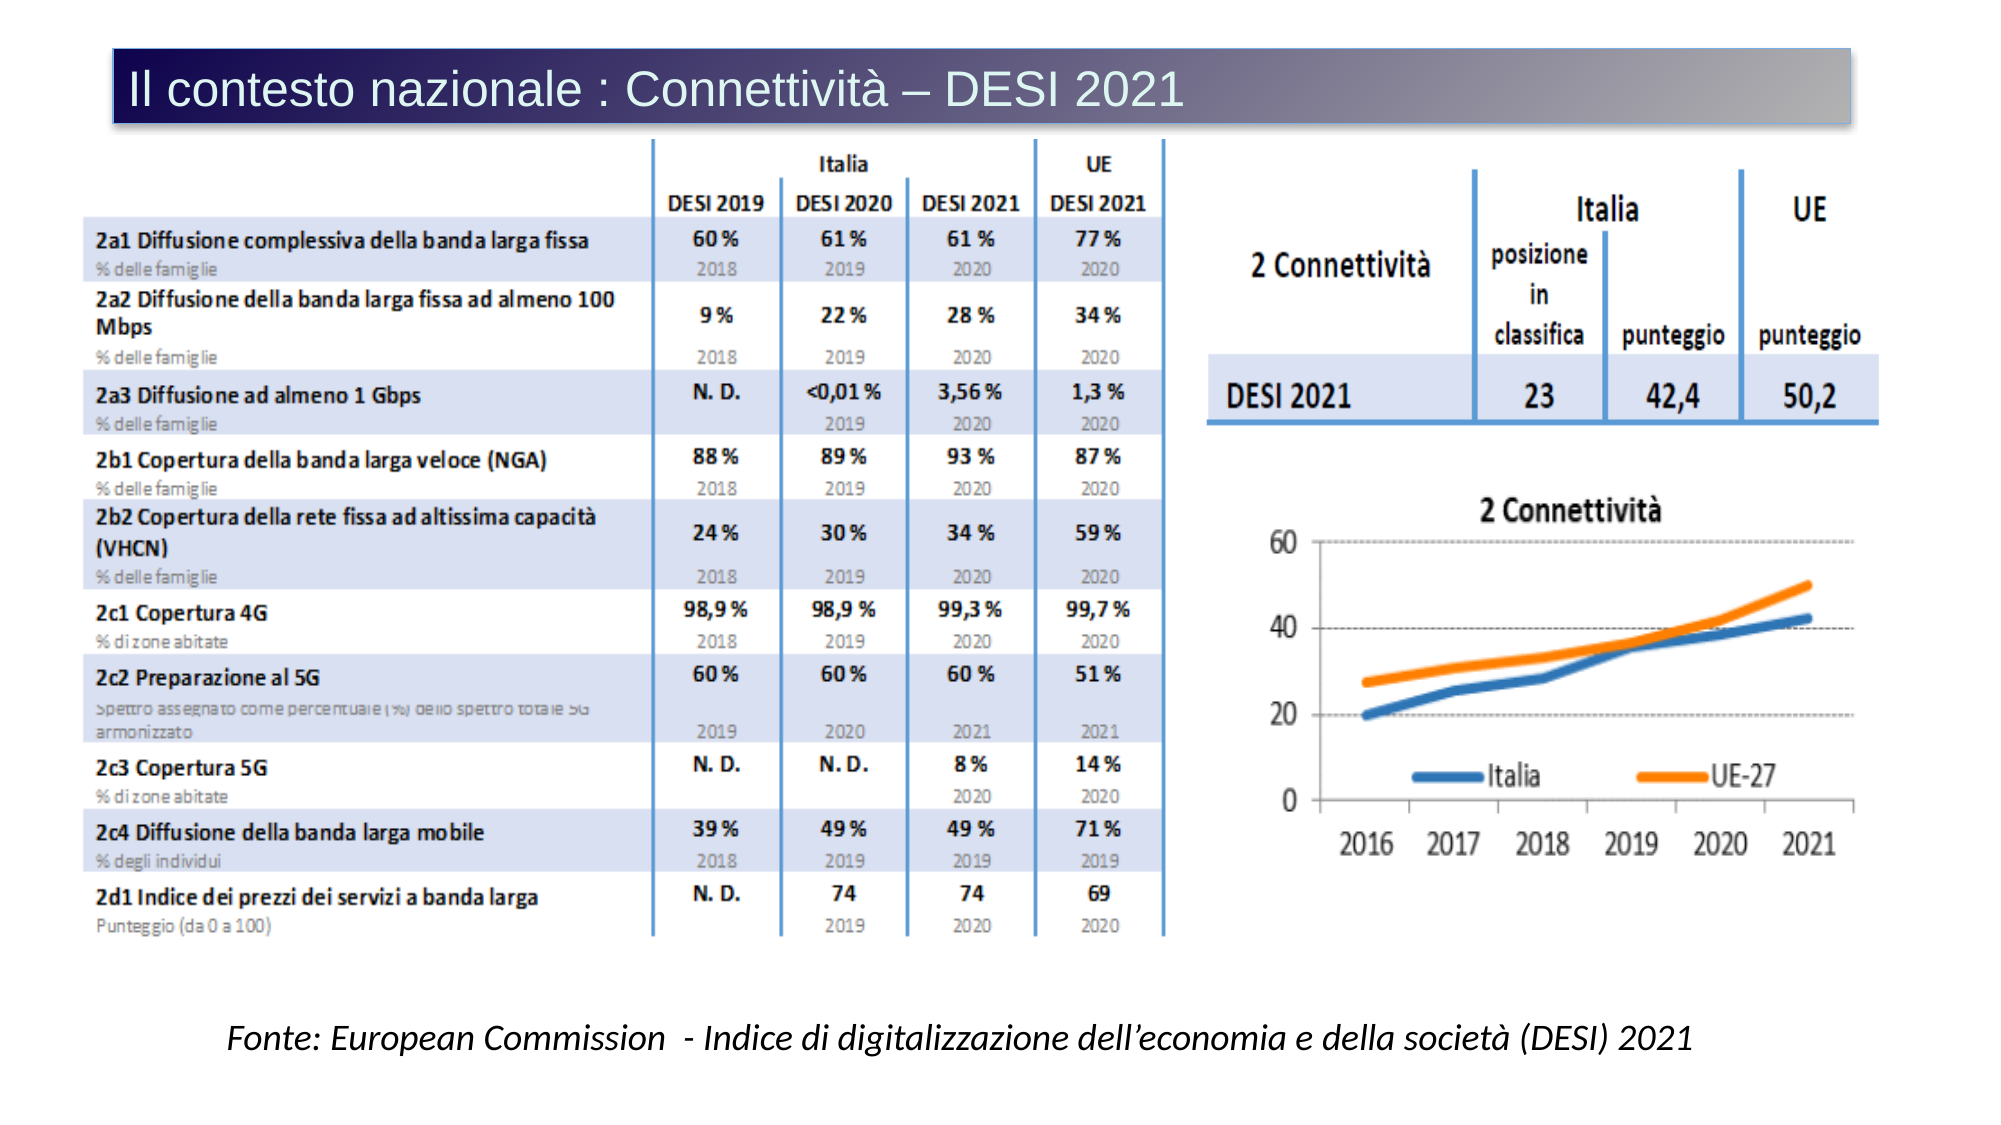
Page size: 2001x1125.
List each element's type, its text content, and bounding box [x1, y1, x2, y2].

picture [71, 138, 1893, 975]
text_box Il contesto nazionale : Connettività – DESI 2021 [112, 48, 1851, 124]
text_box Fonte: European Commission - Indice di digitalizzazione dell’economia e della società (DESI) 2021 [152, 998, 1760, 1065]
